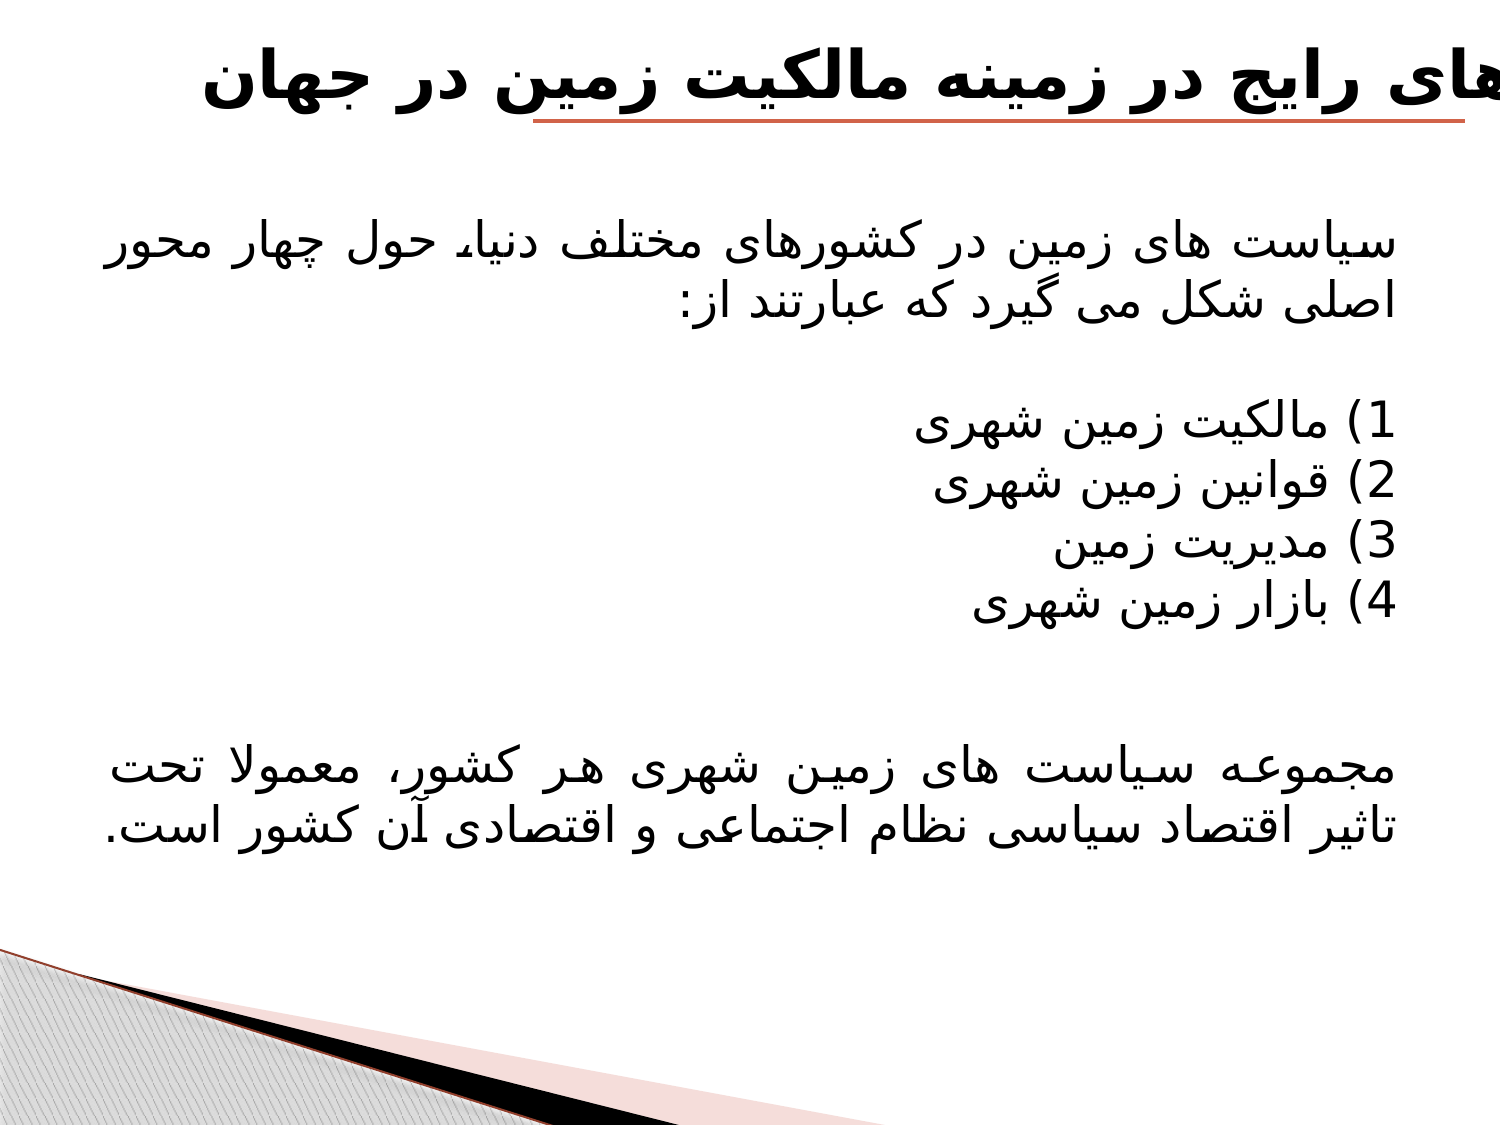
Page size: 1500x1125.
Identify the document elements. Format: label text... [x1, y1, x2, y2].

text_box سیاست های زمین در کشورهای مختلف دنیا، حول چهار محور اصلی شکل می گیرد که عبارتند از: 1) مالکیت زمین شهری 2) قوانین زمین شهری 3) مدیریت زمین 4) بازار زمین شهری [87, 199, 1413, 635]
text_box سیاست های رایج در زمینه مالکیت زمین در جهان [186, 24, 1500, 120]
text_box مجموعه سیاست های زمین شهری هر کشور، معمولا تحت تاثیر اقتصاد سیاسی نظام اجتماعی و اقتصادی آن کشور است. [87, 724, 1413, 860]
